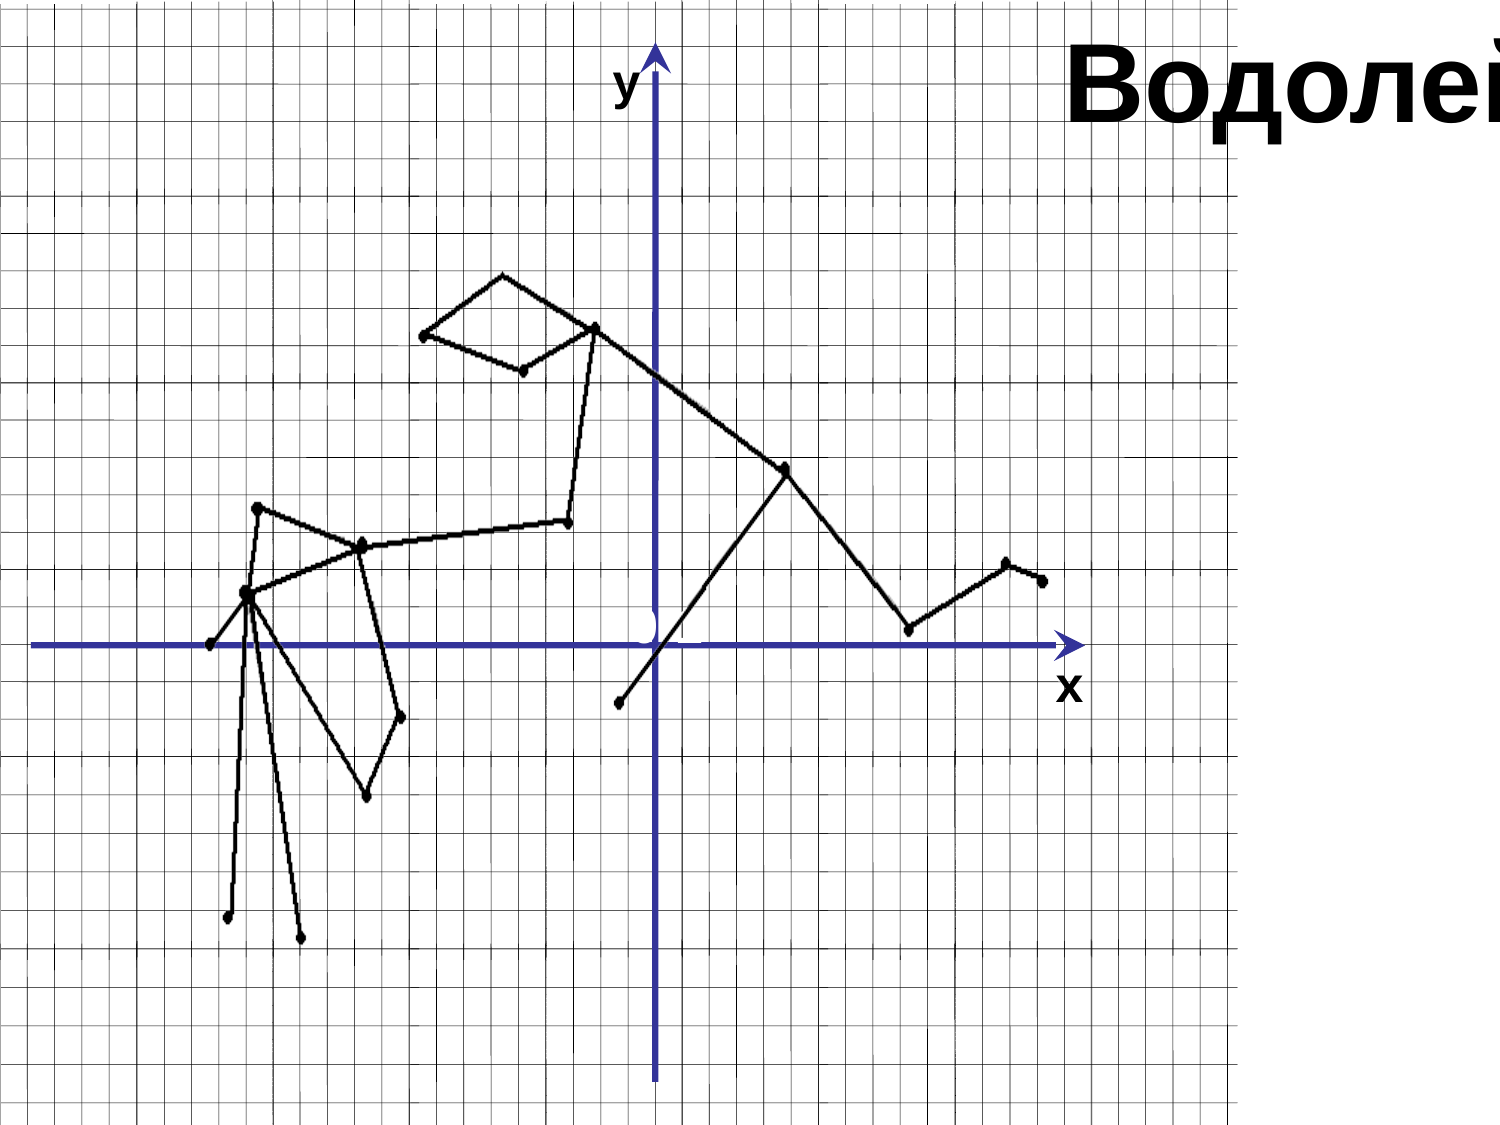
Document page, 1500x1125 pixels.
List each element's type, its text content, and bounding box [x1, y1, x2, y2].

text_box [0, 746, 1238, 1125]
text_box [0, 373, 158, 745]
text_box Водолей [1240, 2, 1500, 153]
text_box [1072, 373, 1238, 746]
picture [163, 243, 1068, 988]
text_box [0, 0, 1238, 373]
